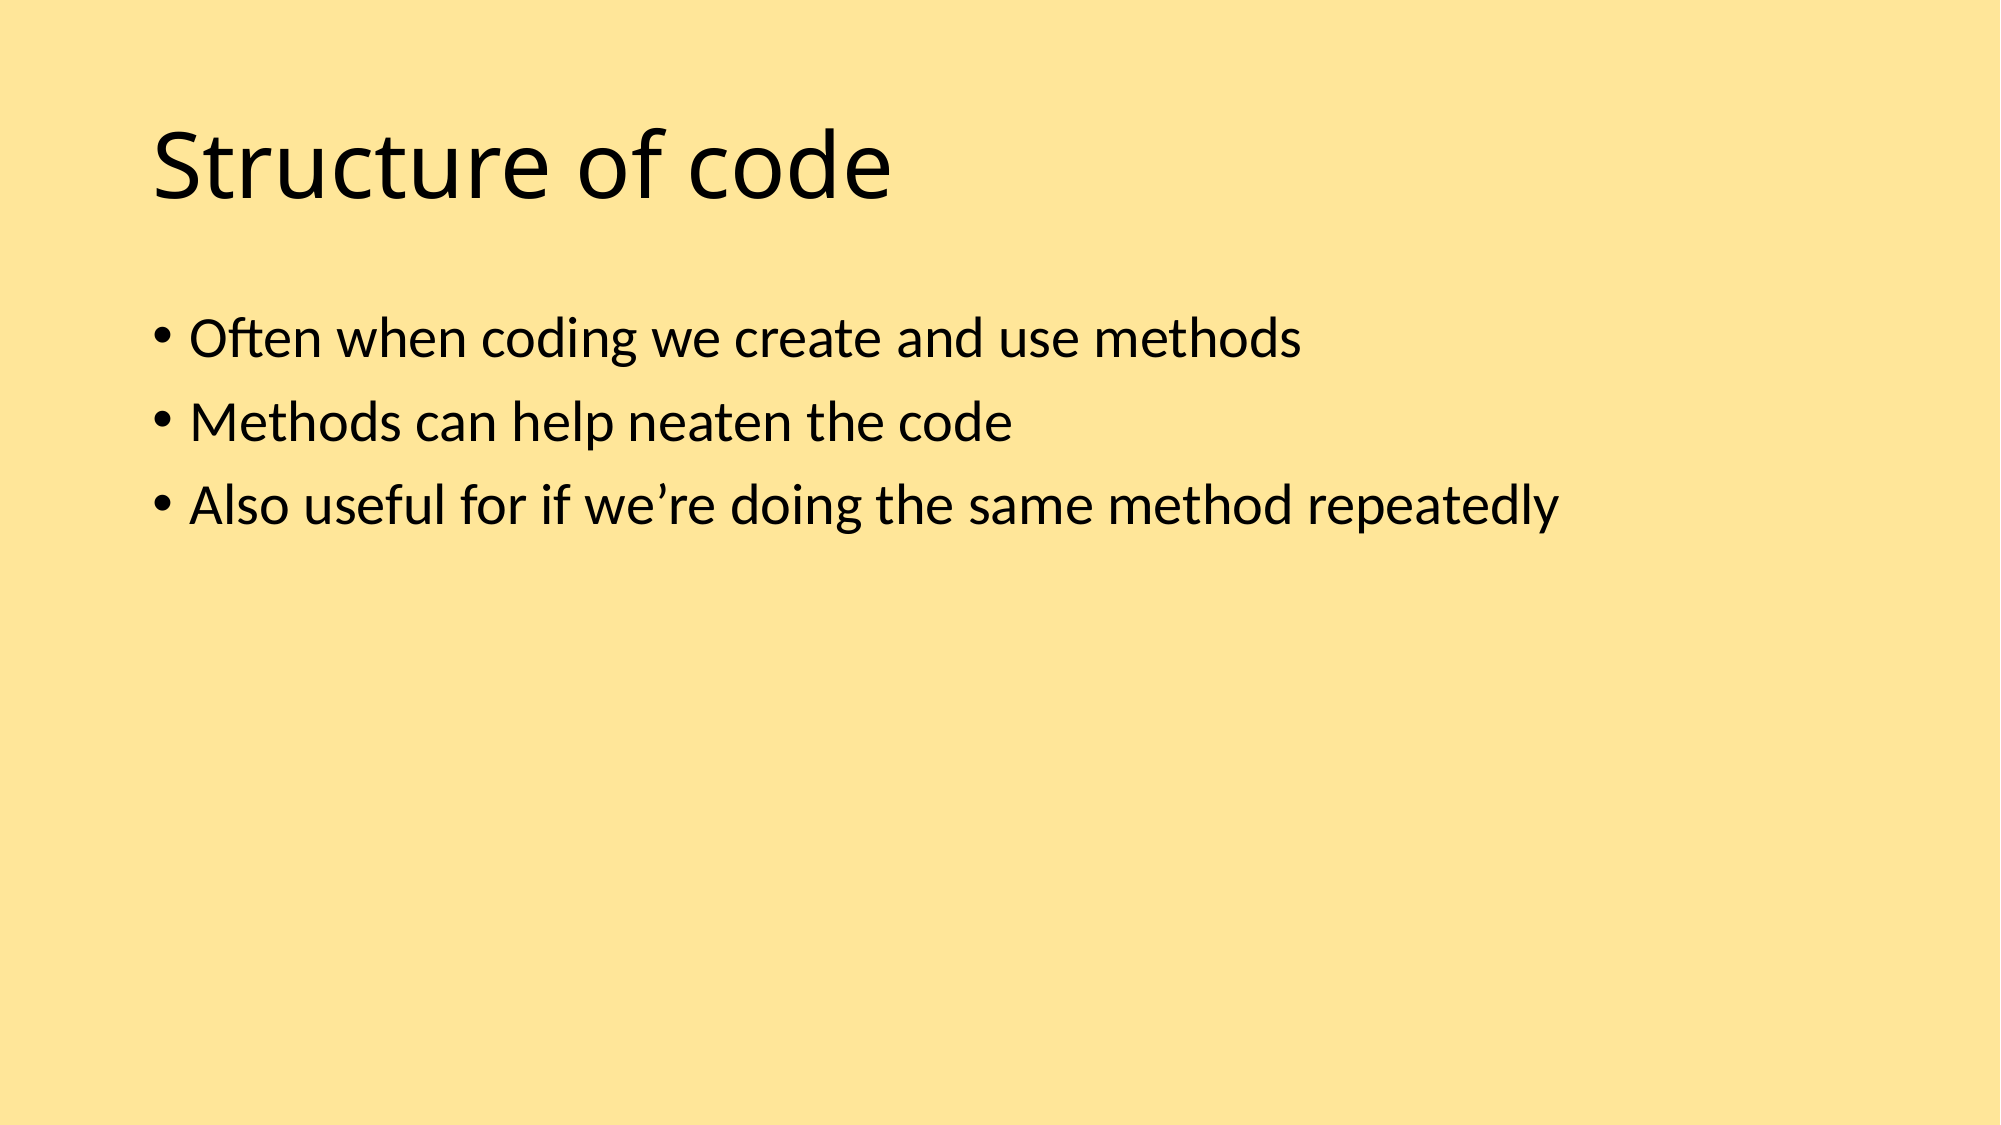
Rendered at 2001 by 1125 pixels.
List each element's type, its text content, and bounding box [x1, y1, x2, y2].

list Often when coding we create and use methods Methods can help neaten the code Also useful for if we’re doing the same method repeatedly [137, 299, 1863, 1014]
title Structure of code [137, 59, 1863, 278]
